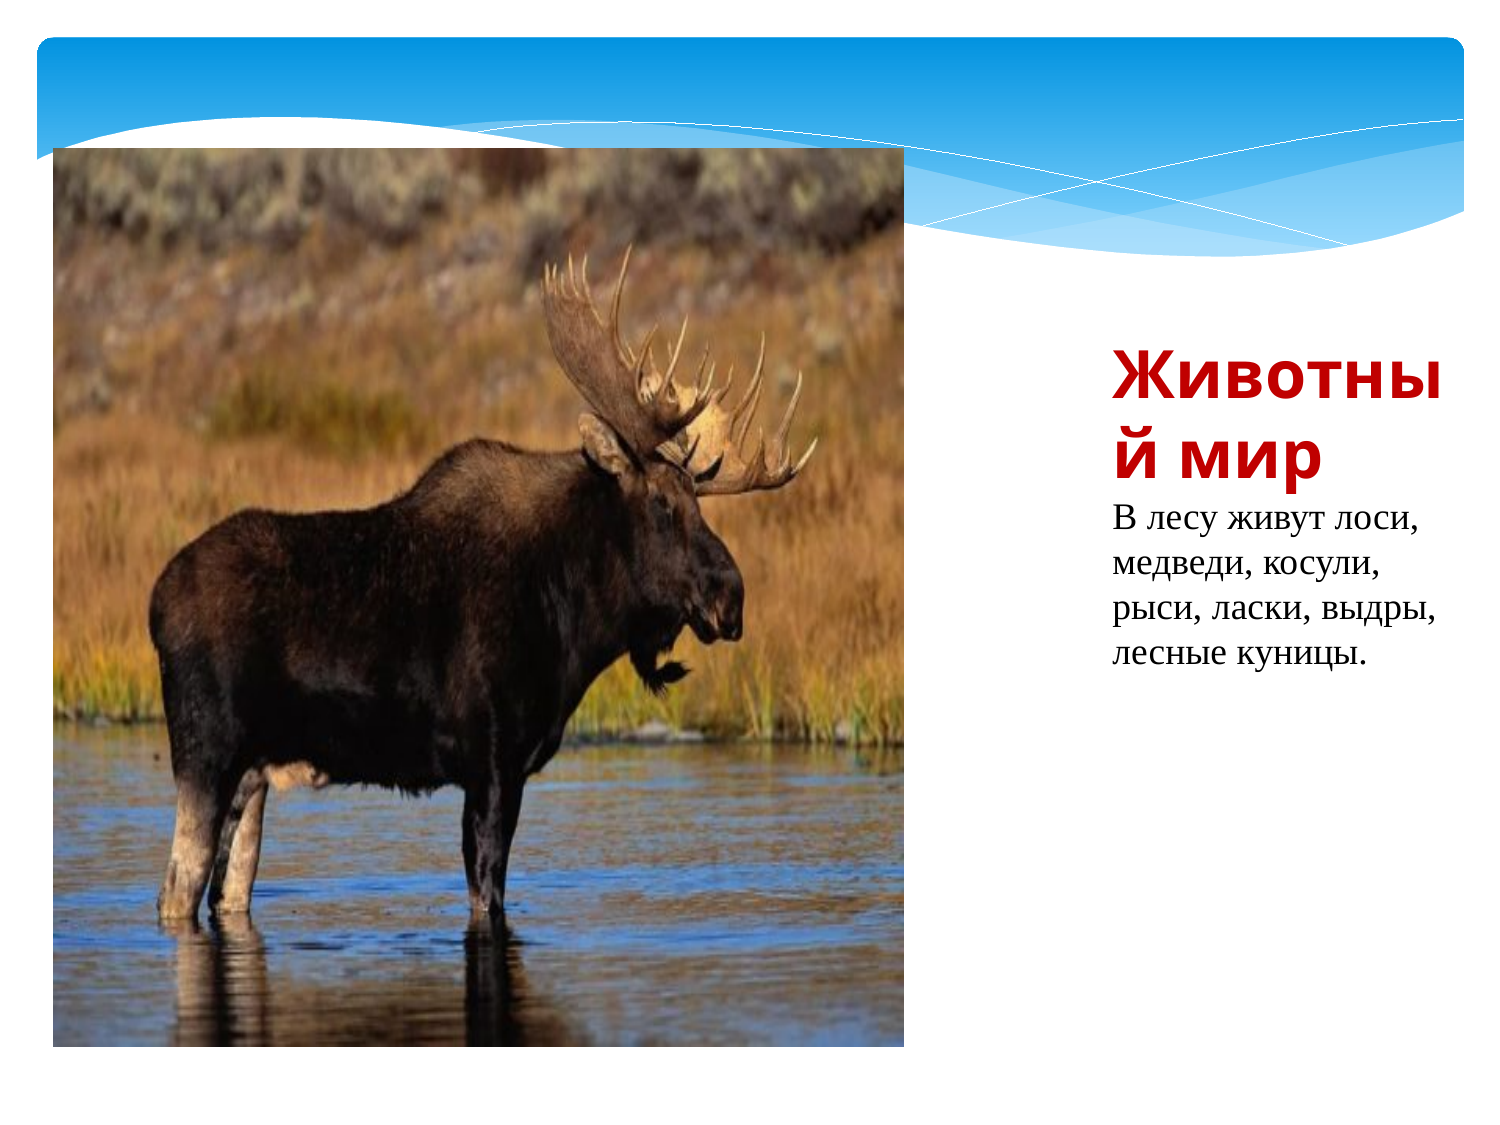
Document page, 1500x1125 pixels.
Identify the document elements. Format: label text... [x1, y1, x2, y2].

picture [52, 148, 904, 1047]
text_box Животный мир В лесу живут лоси, медведи, косули, рыси, ласки, выдры, лесные куницы. [1097, 324, 1473, 680]
